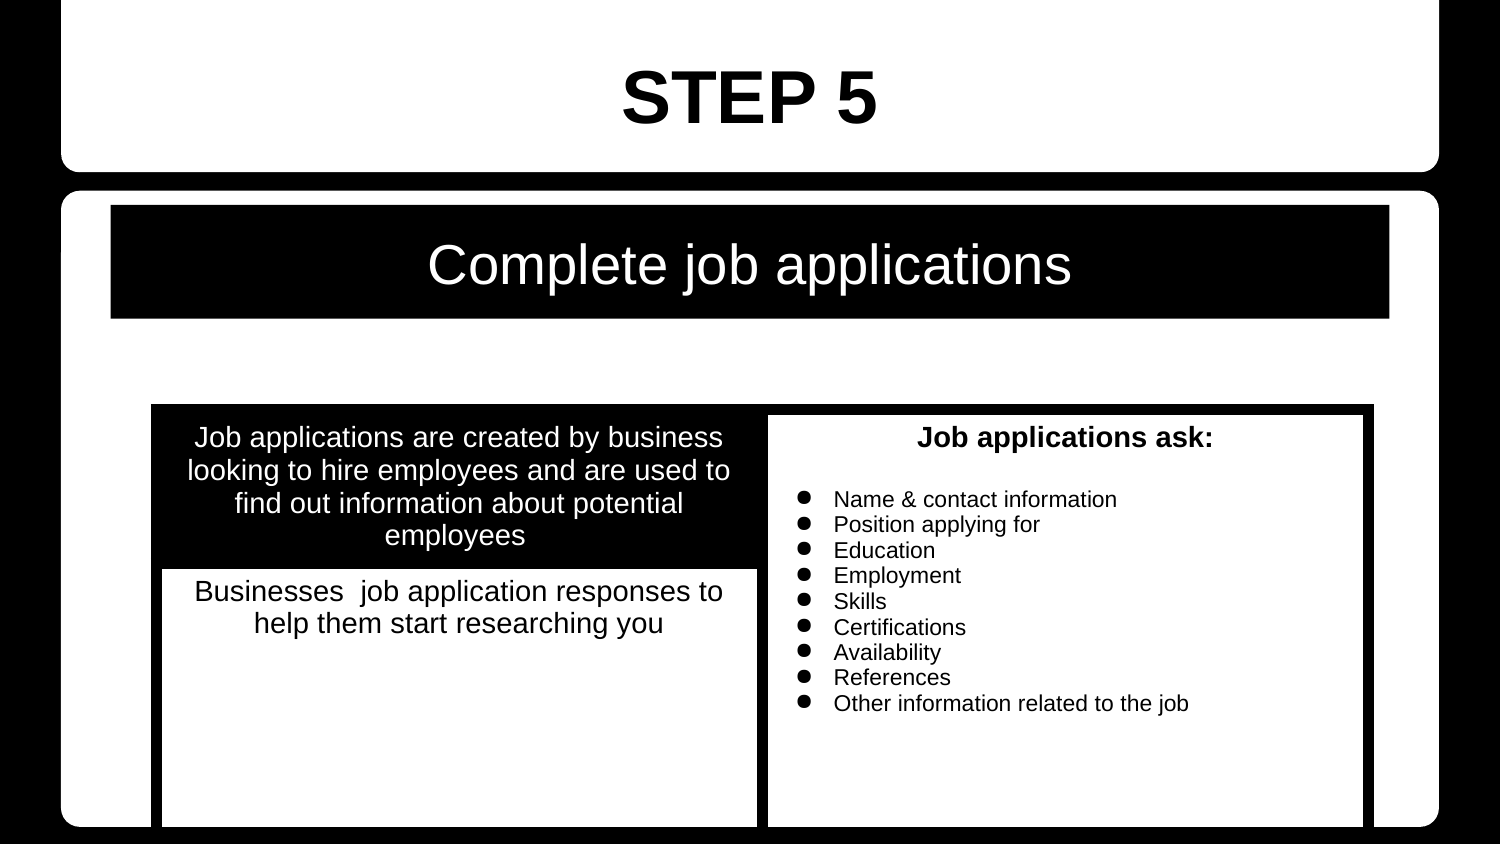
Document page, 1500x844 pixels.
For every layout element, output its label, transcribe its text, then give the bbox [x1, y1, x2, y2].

table_cell Businesses job application responses to help them start researching you [162, 569, 757, 844]
table_header Job applications are created by business looking to hire employees and are used to find out information about potential employees [162, 415, 757, 558]
list Complete job applications [110, 204, 1390, 319]
table_header Job applications ask: Name & contact information Position applying for Education Employment Skills Certifications Availability References Other information related to the job [768, 415, 1363, 844]
title STEP 5 [75, 22, 1425, 164]
